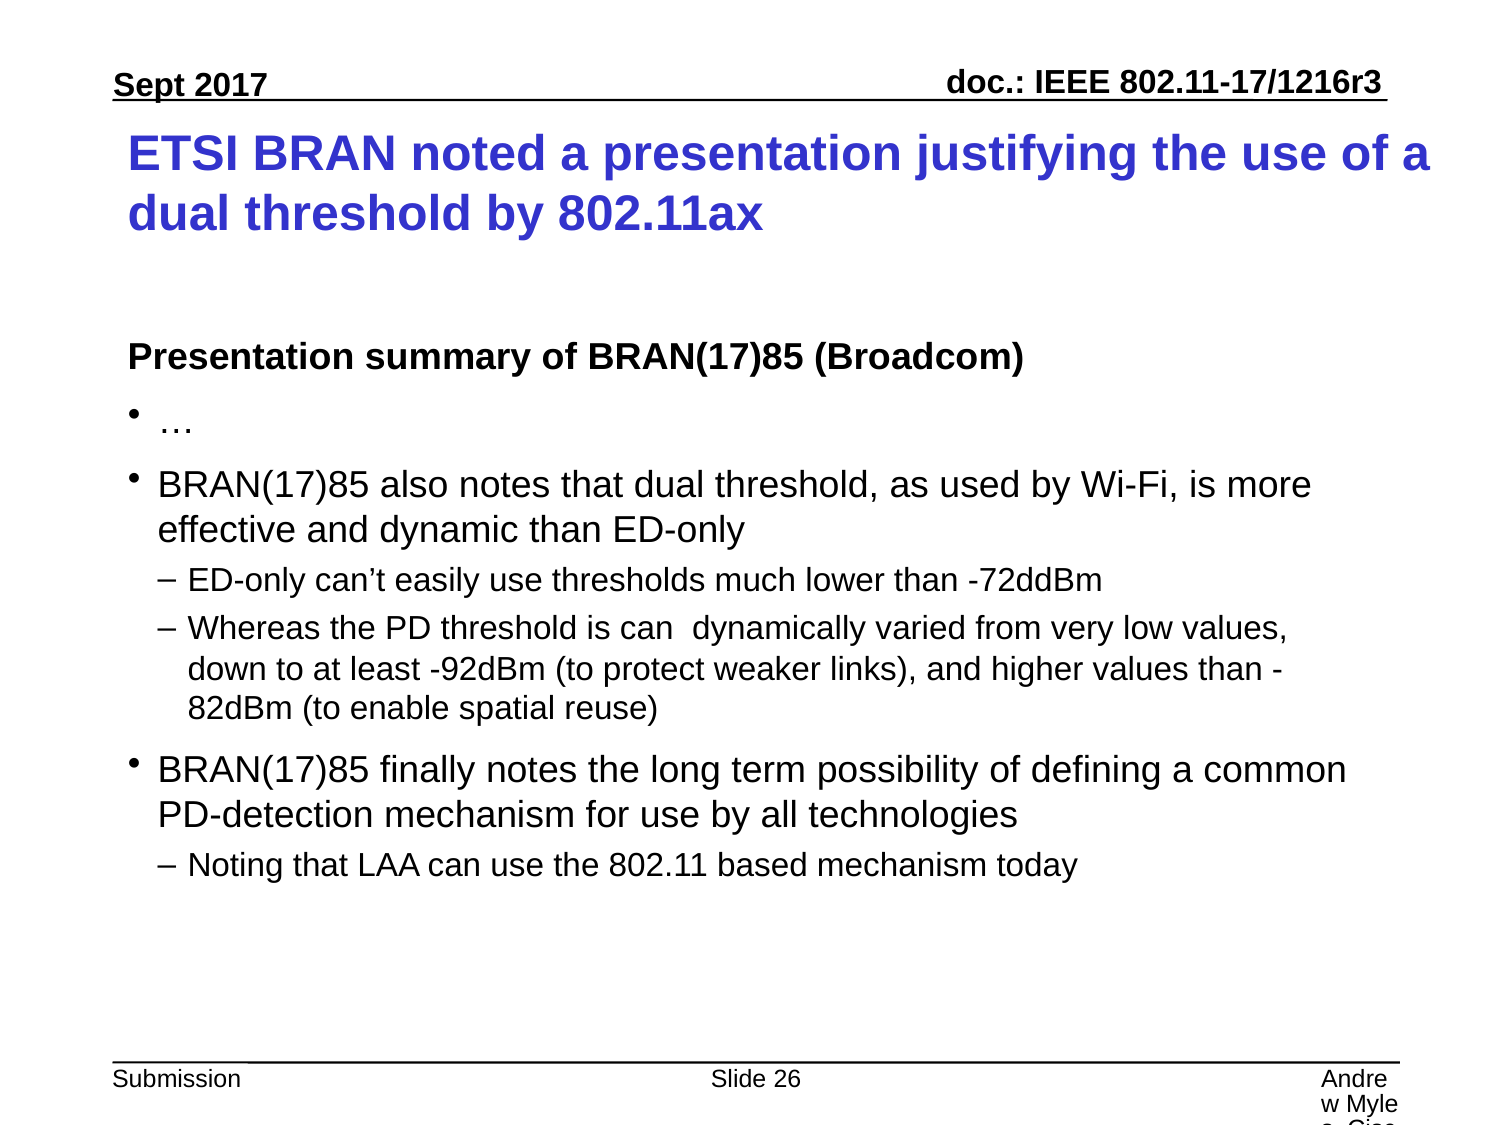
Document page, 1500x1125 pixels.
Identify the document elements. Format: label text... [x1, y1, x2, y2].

slide_number Slide 26 [709, 1061, 803, 1093]
footer Andrew Myles, Cisco [1320, 1061, 1402, 1093]
list Presentation summary of BRAN(17)85 (Broadcom) … BRAN(17)85 also notes that dual threshold, as used by Wi-Fi, is more effective and dynamic than ED-only ED-only can’t easily use thresholds much lower than -72ddBm Whereas the PD threshold is can dynamically varied from very low values, down to at least -92dBm (to protect weaker links), and higher values than -82dBm (to enable spatial reuse) BRAN(17)85 finally notes the long term possibility of defining a common PD-detection mechanism for use by all technologies Noting that LAA can use the 802.11 based mechanism today [112, 324, 1388, 1000]
title ETSI BRAN noted a presentation justifying the use of a dual threshold by 802.11ax [112, 112, 1488, 288]
